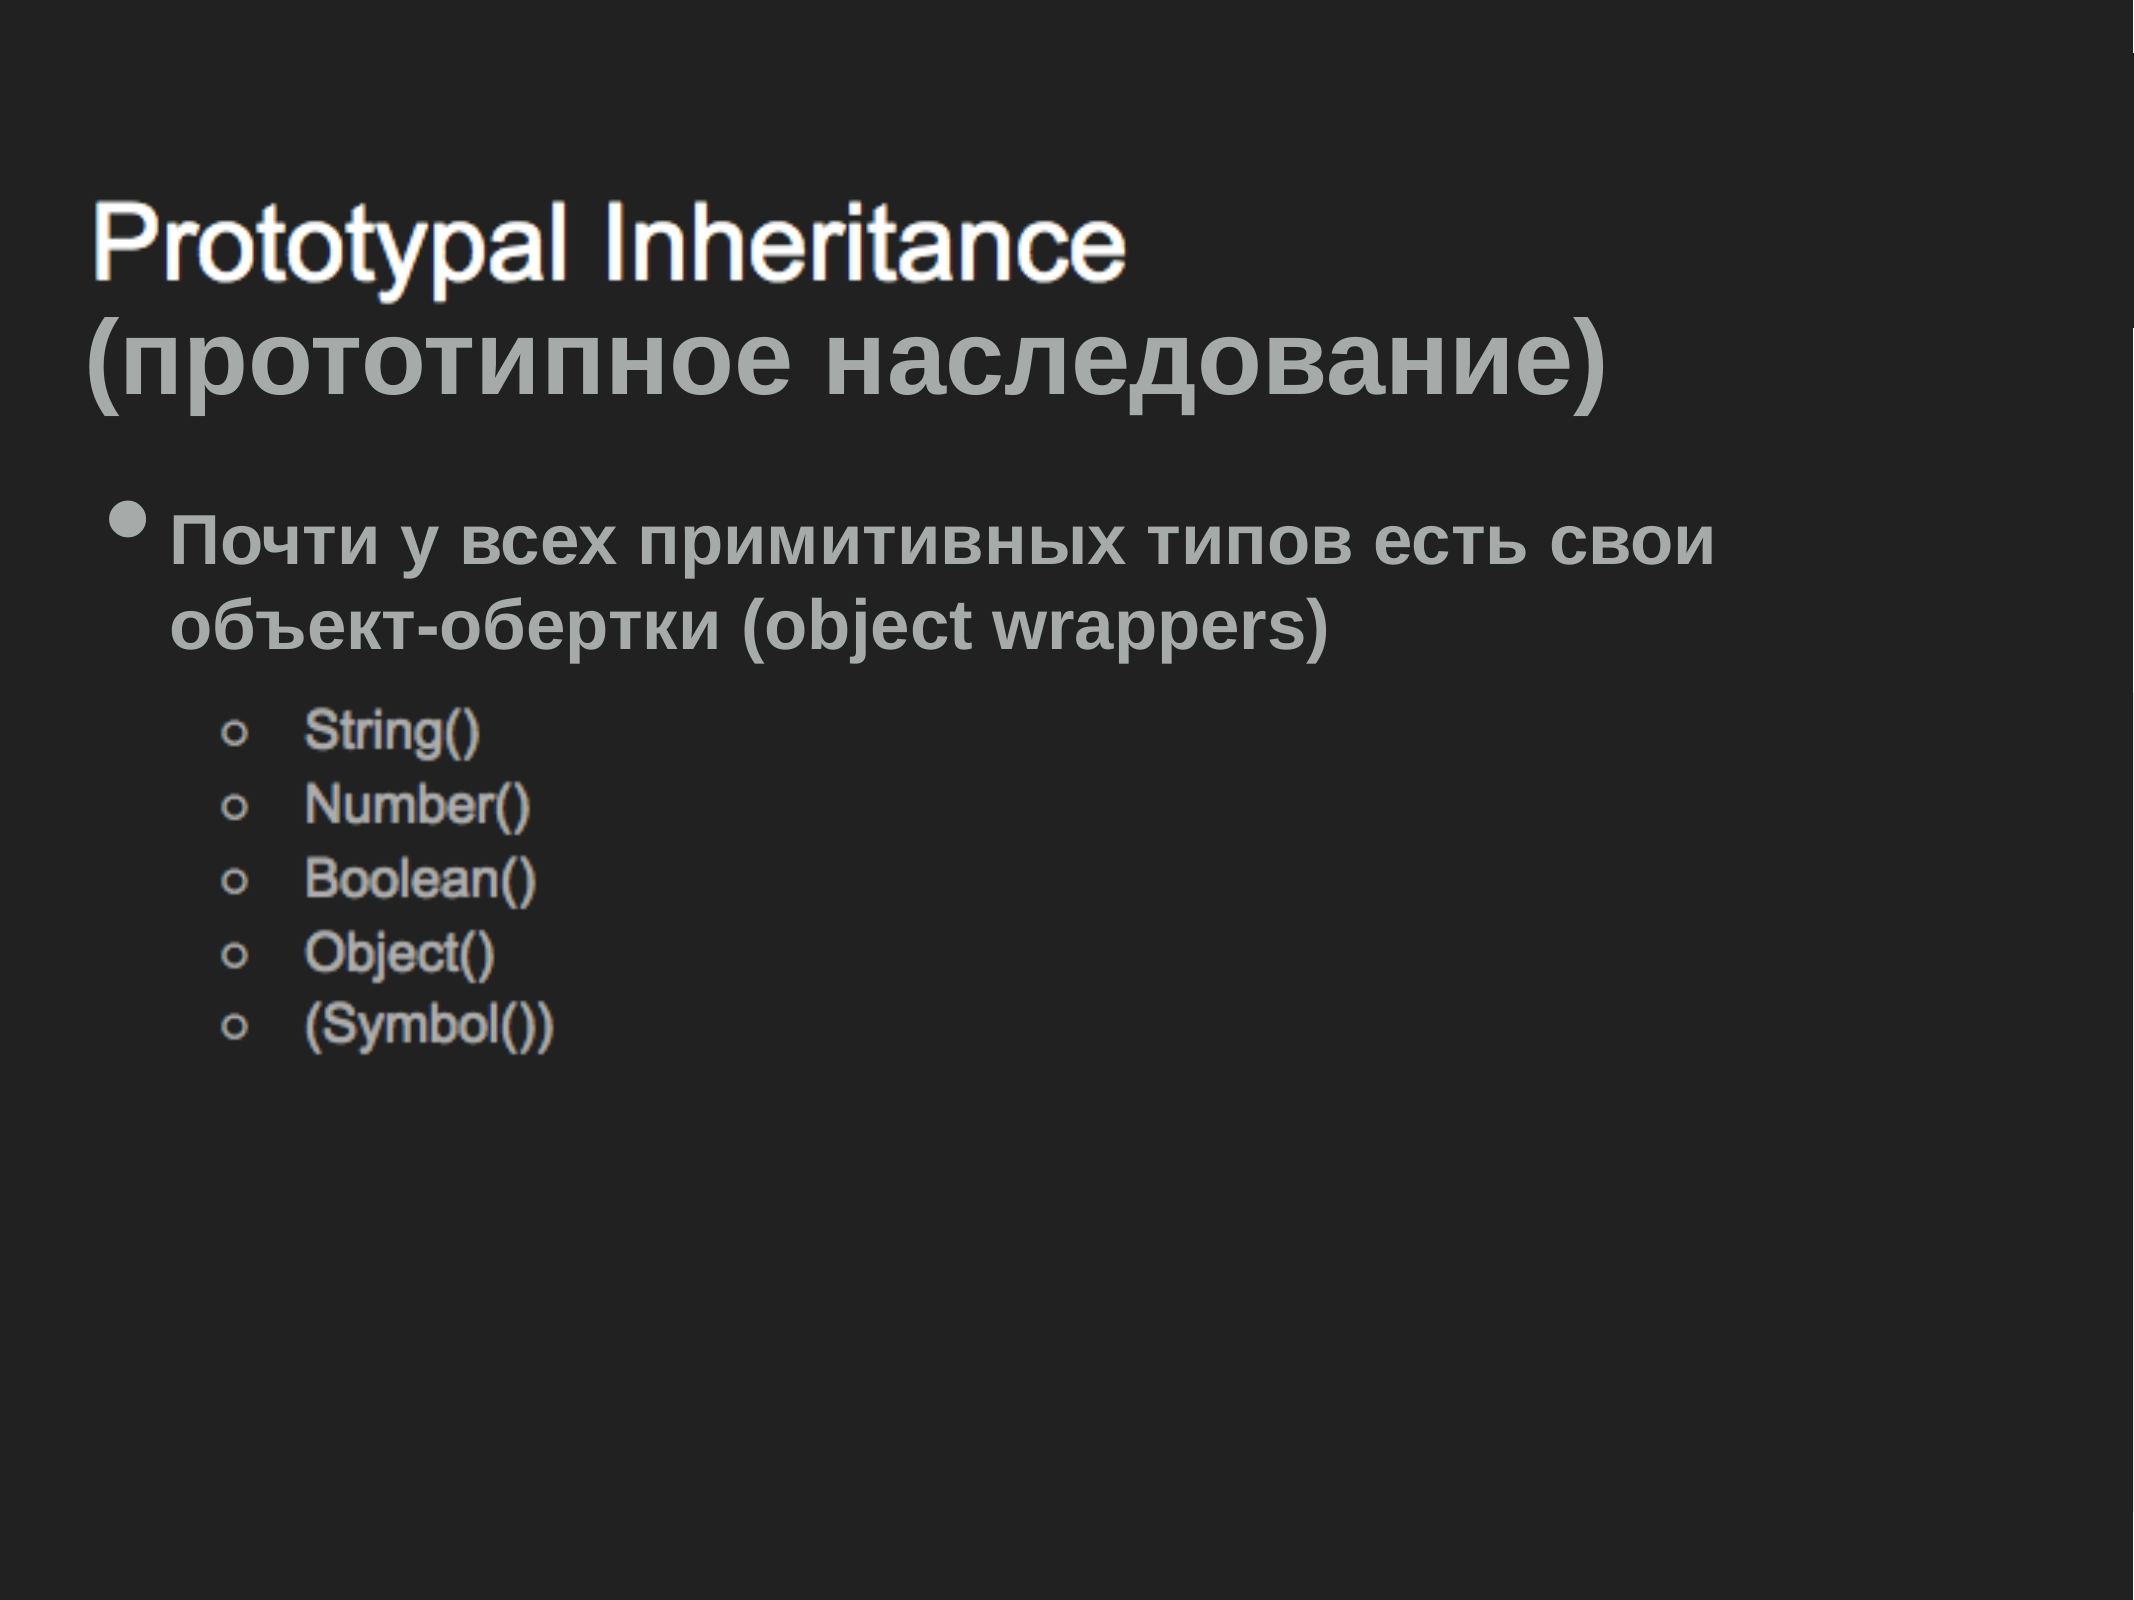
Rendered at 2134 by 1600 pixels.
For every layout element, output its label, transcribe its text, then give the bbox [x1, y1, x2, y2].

text_box Почти у всех примитивных типов есть свои объект-обертки (object wrappers) [96, 485, 1823, 672]
text_box (прототипное наследование) [75, 328, 1619, 425]
picture [0, 53, 2134, 328]
picture [0, 693, 2134, 1512]
